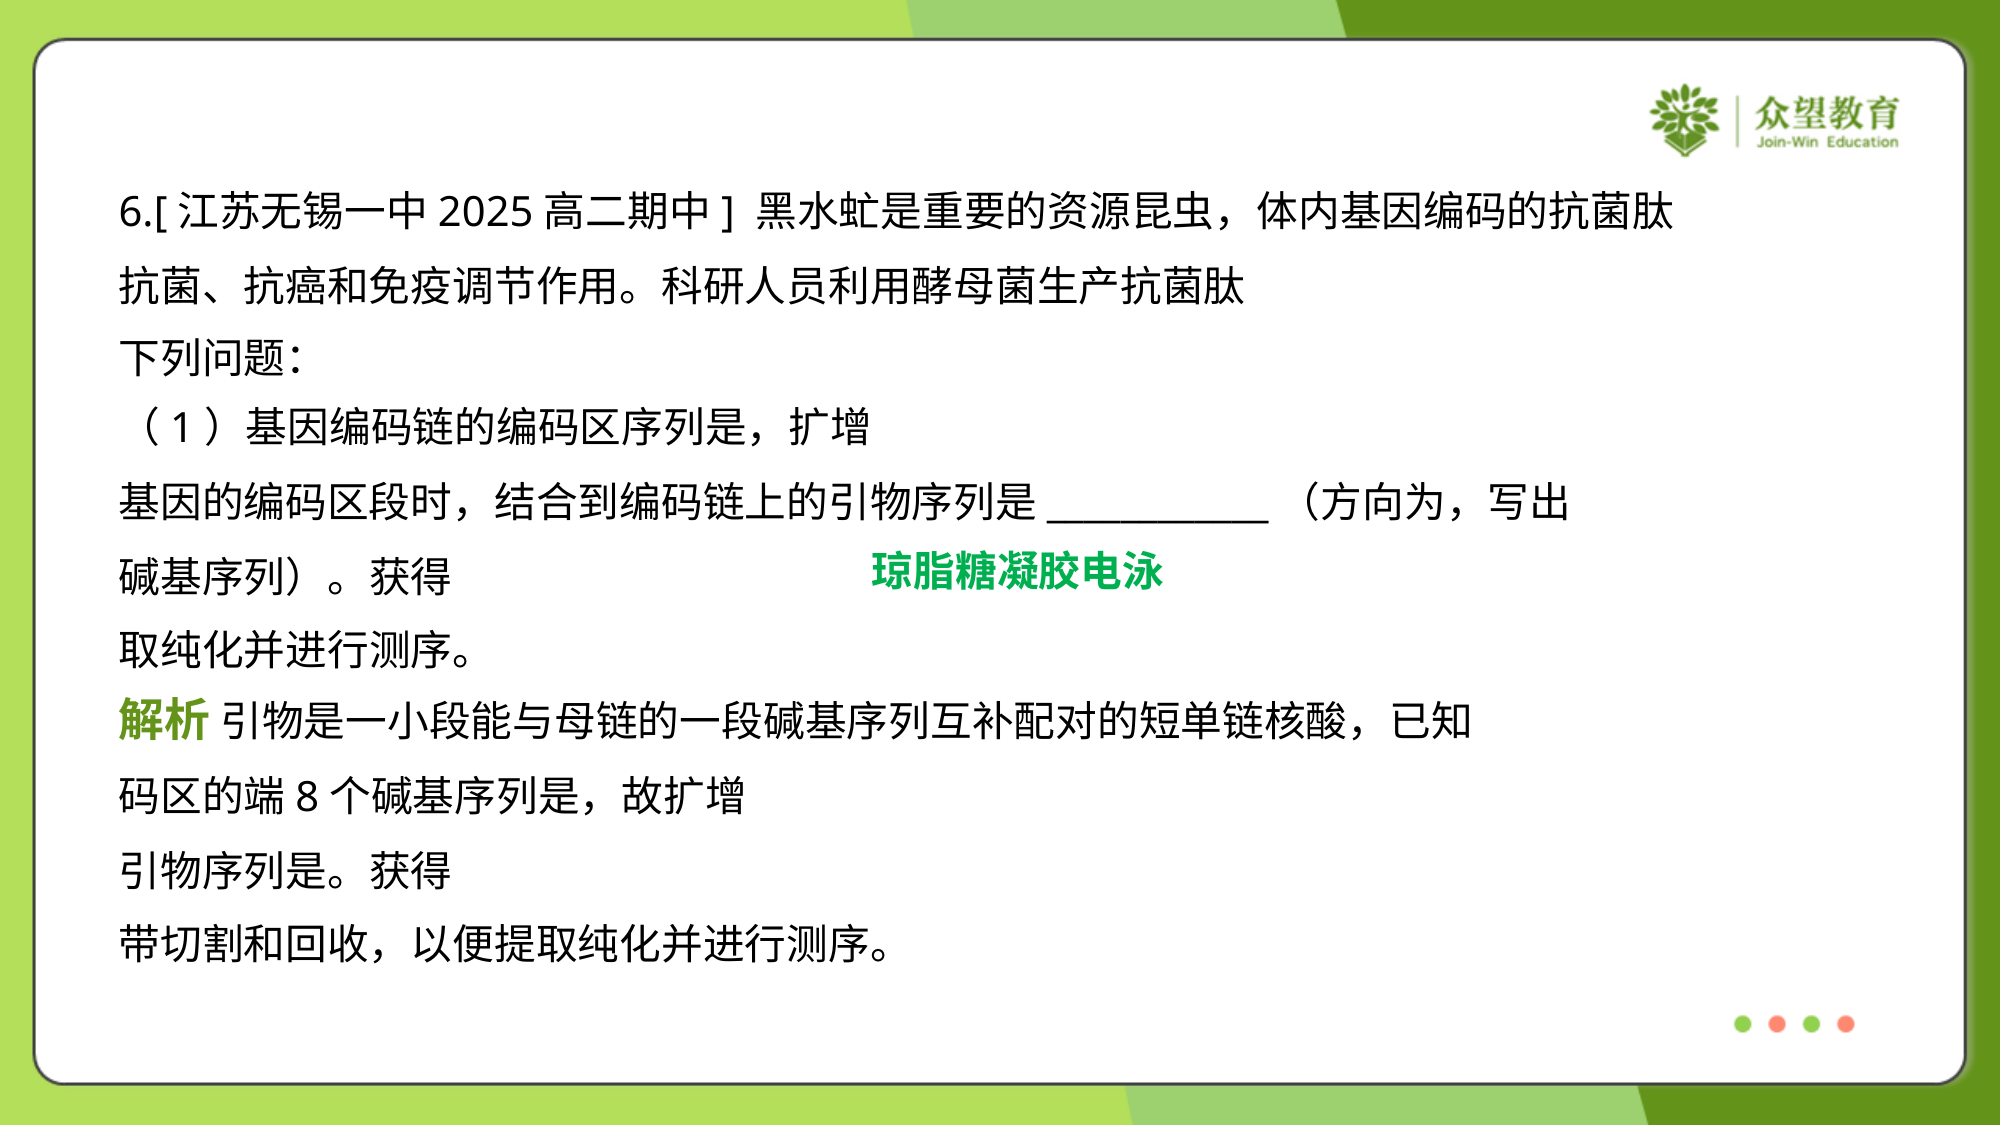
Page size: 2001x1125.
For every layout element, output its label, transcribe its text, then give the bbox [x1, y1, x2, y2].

text_box 琼脂糖凝胶电泳 [857, 519, 1179, 587]
picture [0, 0, 2000, 1125]
